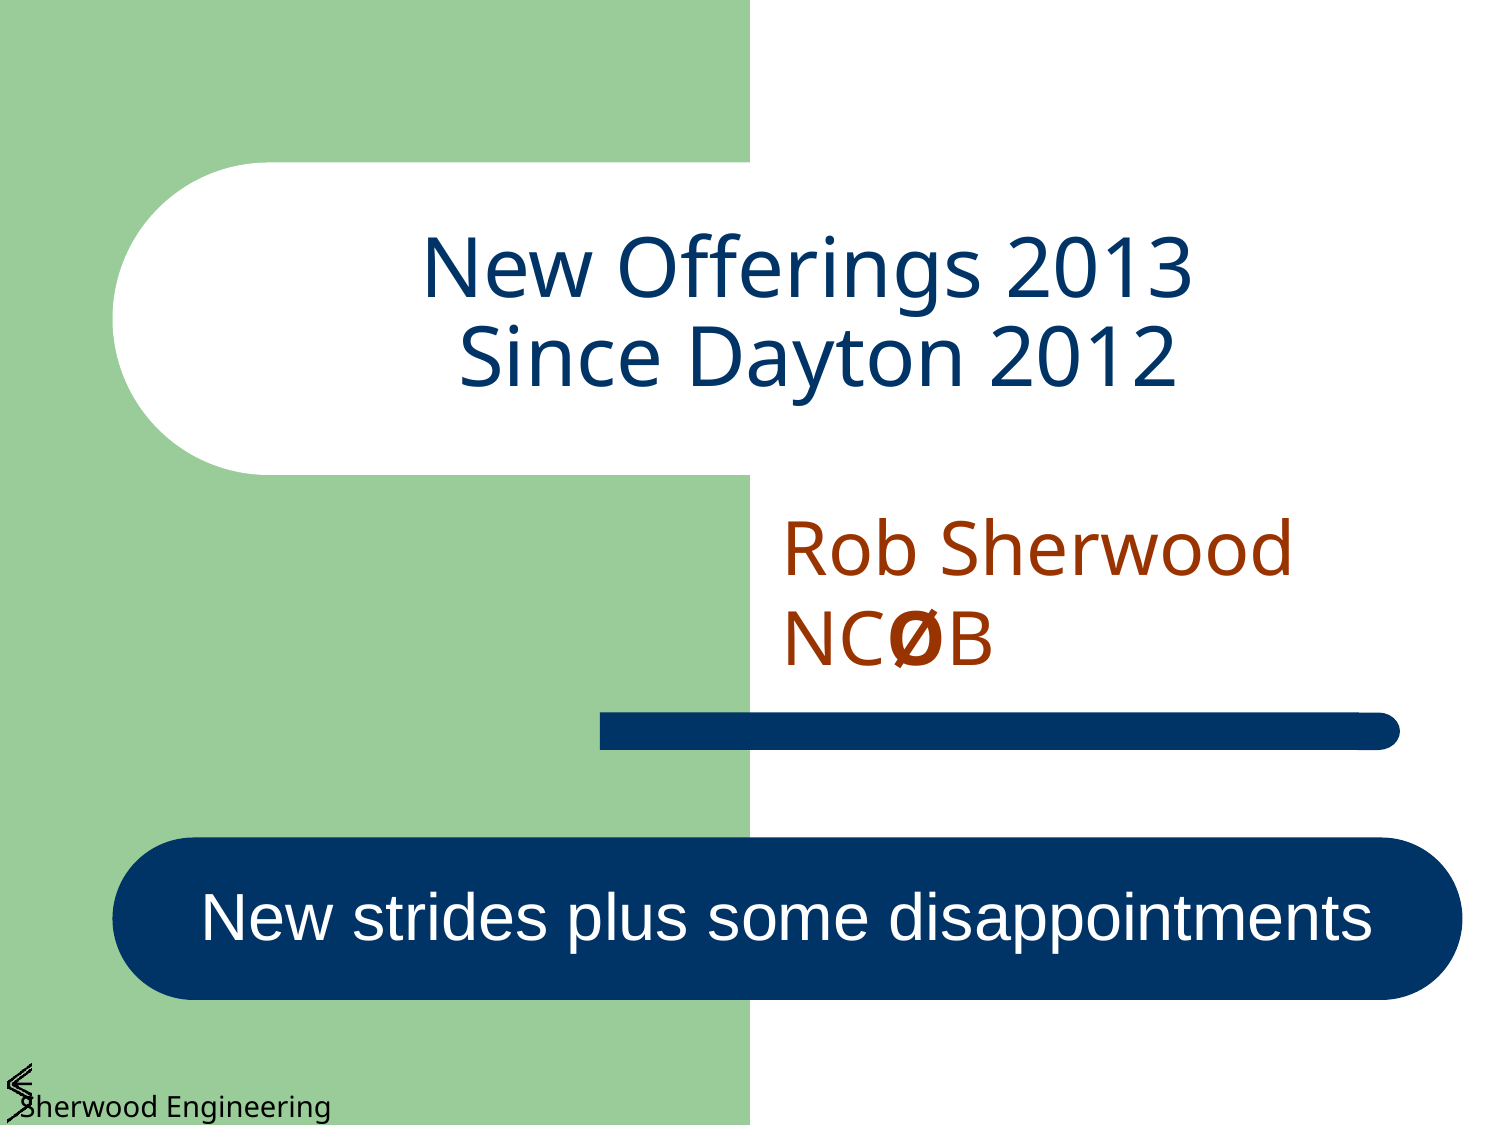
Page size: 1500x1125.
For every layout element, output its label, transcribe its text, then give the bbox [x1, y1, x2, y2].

text_box New strides plus some disappointments [112, 837, 1463, 1000]
title New Offerings 2013 Since Dayton 2012 [112, 224, 1500, 476]
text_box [6, 1062, 326, 1125]
subtitle Rob Sherwood NCØB [766, 479, 1426, 688]
